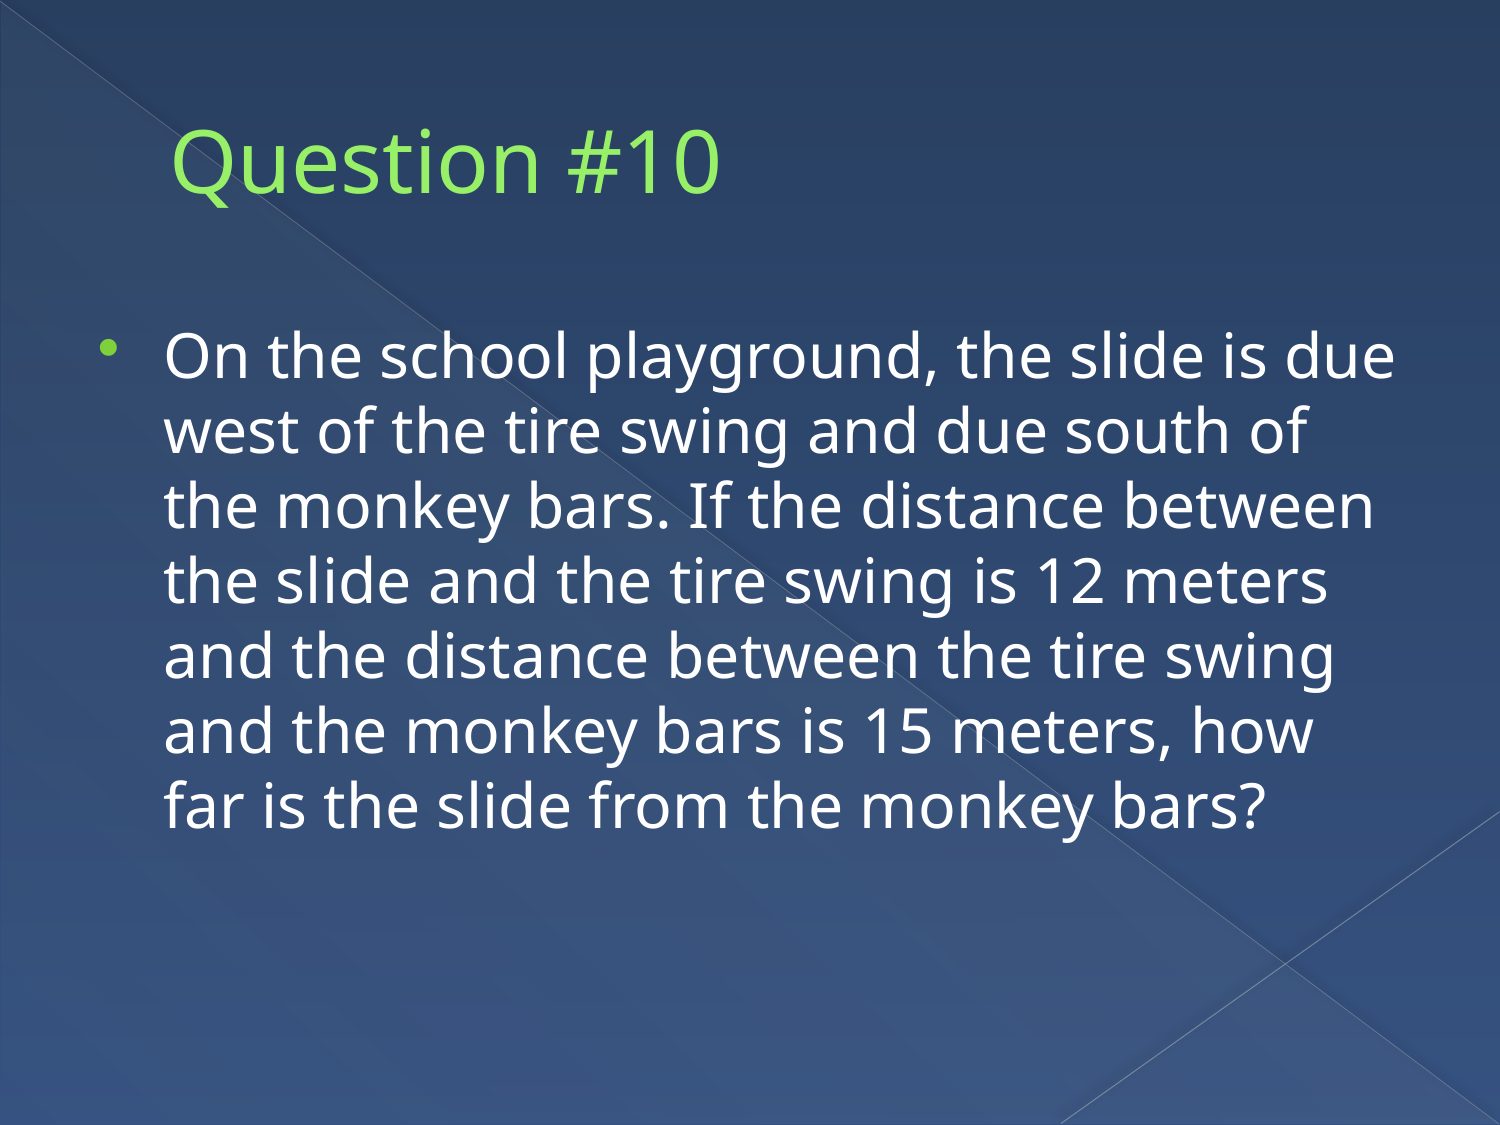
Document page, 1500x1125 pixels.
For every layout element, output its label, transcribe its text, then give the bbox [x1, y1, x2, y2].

list On the school playground, the slide is due west of the tire swing and due south of the monkey bars. If the distance between the slide and the tire swing is 12 meters and the distance between the tire swing and the monkey bars is 15 meters, how far is the slide from the monkey bars? [75, 308, 1425, 1059]
title Question #10 [75, 43, 1425, 274]
